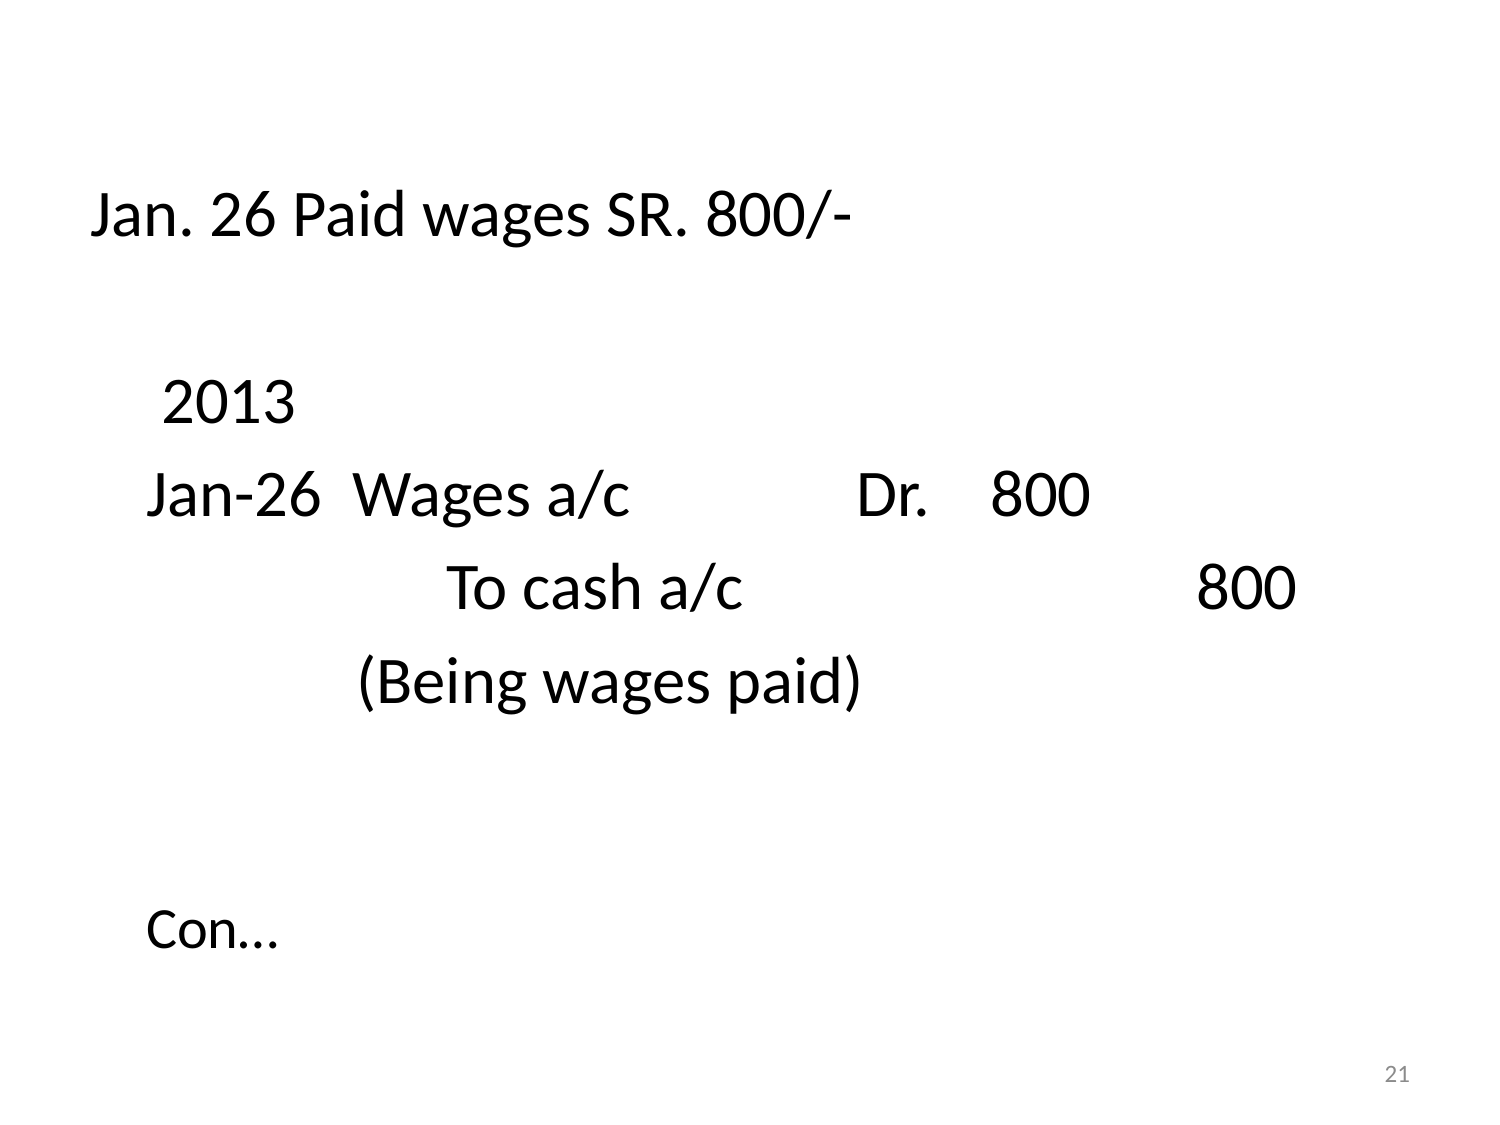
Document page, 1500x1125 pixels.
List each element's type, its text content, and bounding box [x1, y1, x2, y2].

slide_number 21 [1074, 1042, 1425, 1103]
list Jan. 26 Paid wages SR. 800/- 2013 Jan-26 Wages a/c Dr. 800 To cash a/c 800 (Being wages paid) Con… [75, 162, 1425, 1005]
